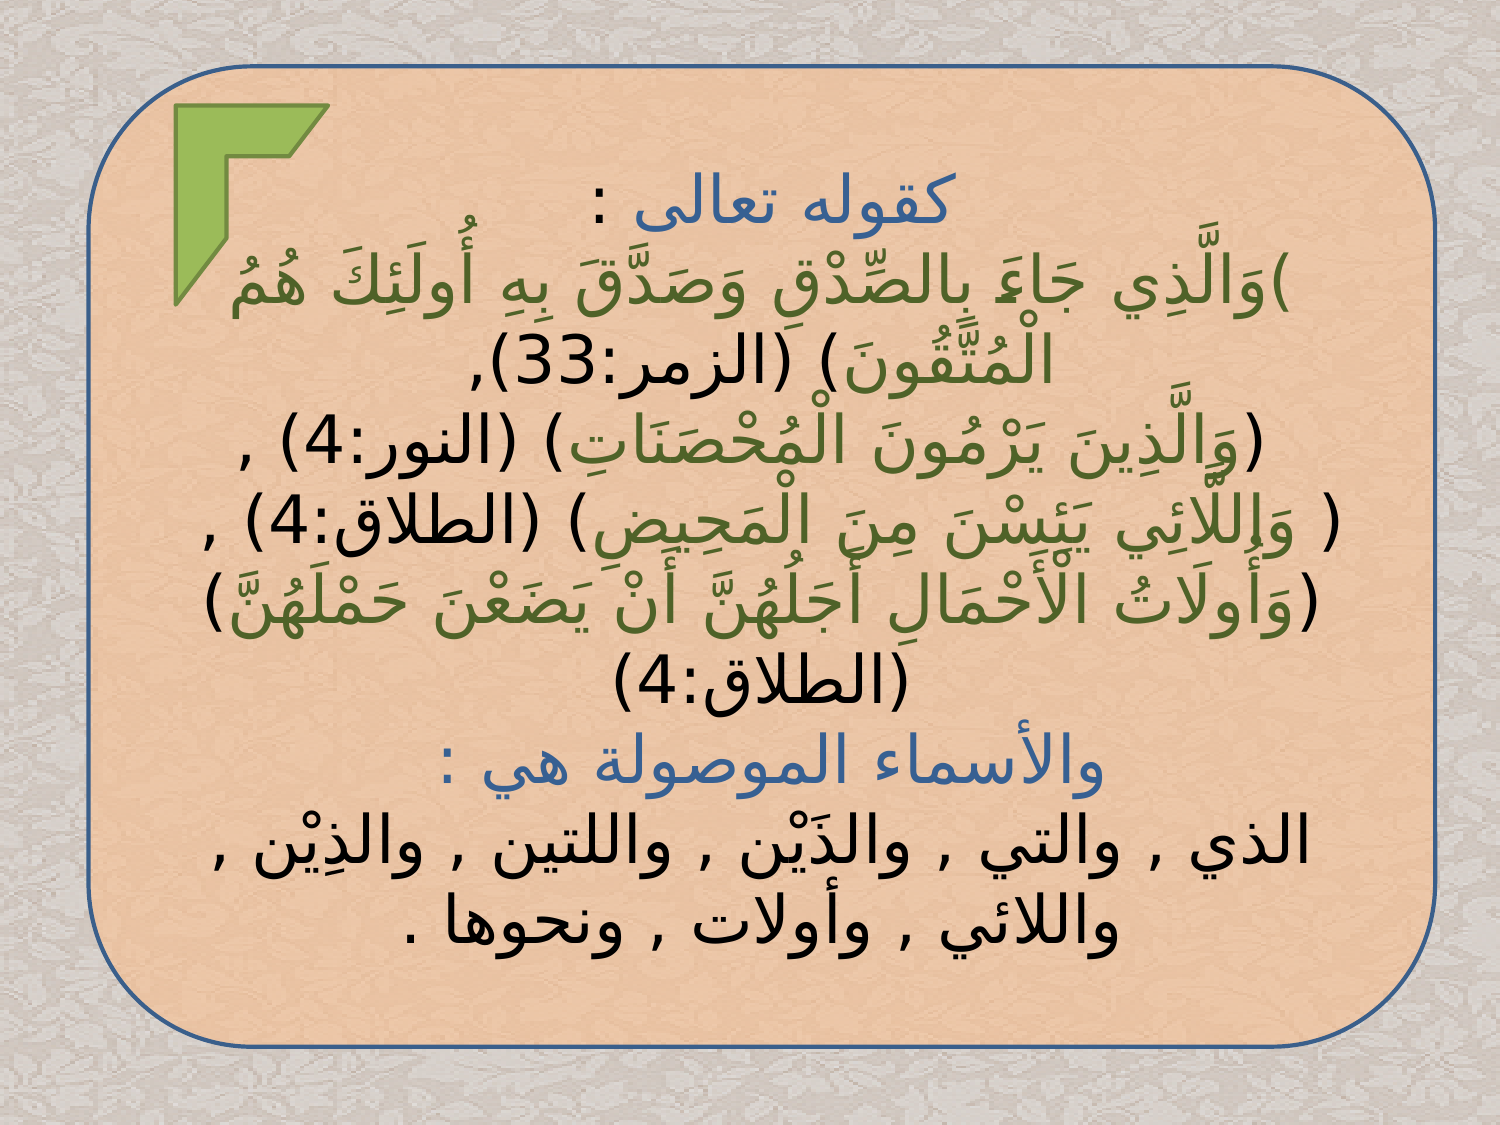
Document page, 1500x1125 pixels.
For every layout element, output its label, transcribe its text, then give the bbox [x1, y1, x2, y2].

text_box [173, 103, 330, 307]
text_box كقوله تعالى : )وَالَّذِي جَاءَ بِالصِّدْقِ وَصَدَّقَ بِهِ أُولَئِكَ هُمُ الْمُتَّقُونَ) (الزمر:33), (وَالَّذِينَ يَرْمُونَ الْمُحْصَنَاتِ) (النور:4) , ( وَاللَّائِي يَئِسْنَ مِنَ الْمَحِيضِ) (الطلاق:4) , (وَأُولَاتُ الْأَحْمَالِ أَجَلُهُنَّ أَنْ يَضَعْنَ حَمْلَهُنَّ) (الطلاق:4) والأسماء الموصولة هي : الذي , والتي , والذَيْن , واللتين , والذِيْن , واللائي , وأولات , ونحوها . [86, 64, 1438, 1049]
